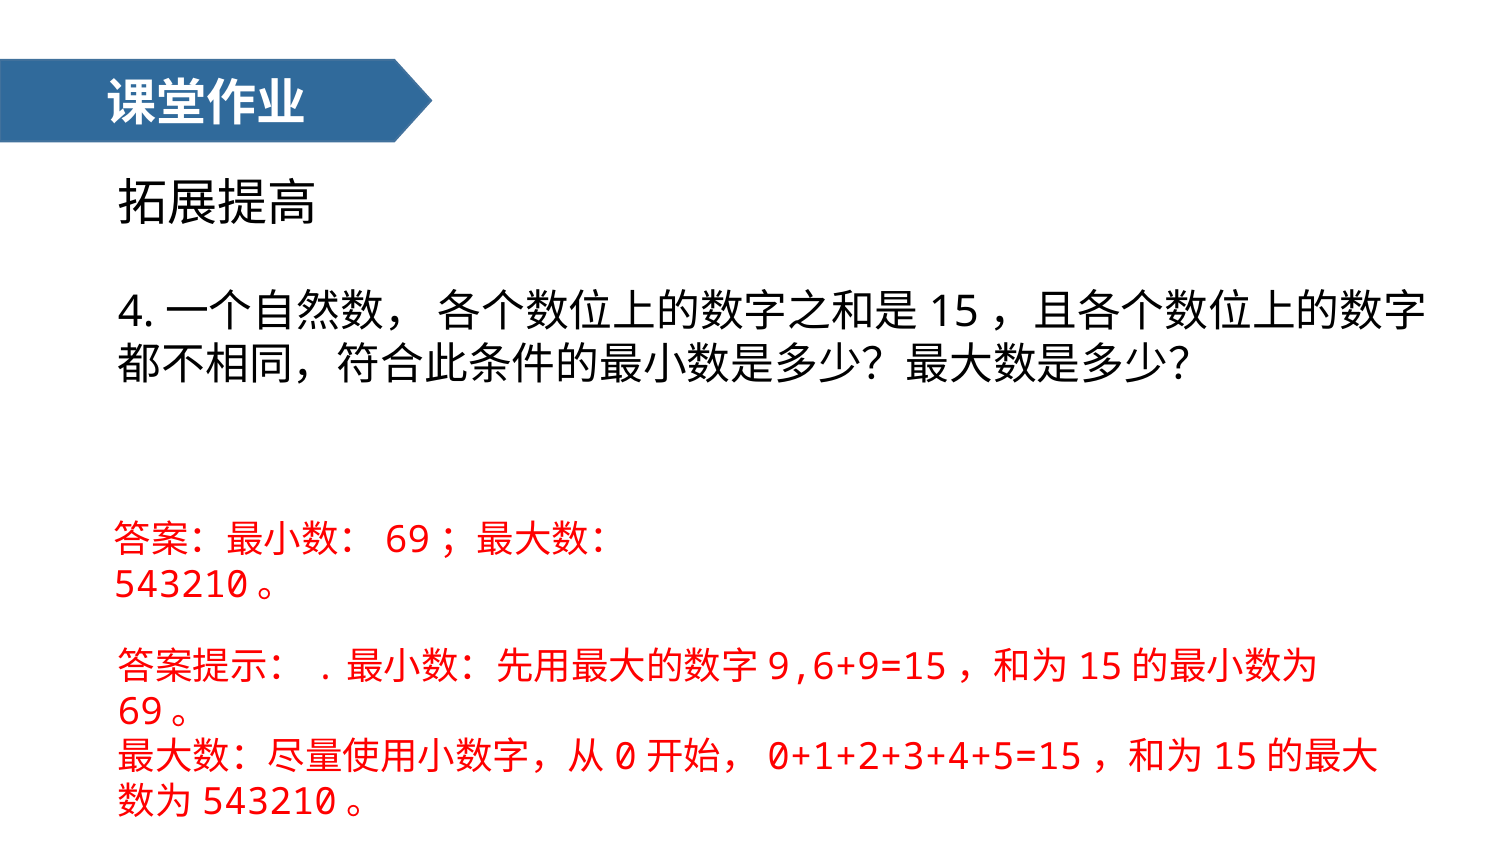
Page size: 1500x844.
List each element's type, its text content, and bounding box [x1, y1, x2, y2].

text_box 拓展提高 4.一个自然数， 各个数位上的数字之和是15，且各个数位上的数字都不相同，符合此条件的最小数是多少？最大数是多少？ [106, 164, 1441, 394]
text_box 课堂作业 [0, 59, 432, 142]
text_box 答案提示：.最小数：先用最大的数字9,6+9=15，和为15的最小数为69。 最大数：尽量使用小数字，从0开始，0+1+2+3+4+5=15，和为15的最大数为543210。 [106, 636, 1400, 828]
text_box 答案：最小数：69；最大数：543210。 [102, 509, 740, 611]
